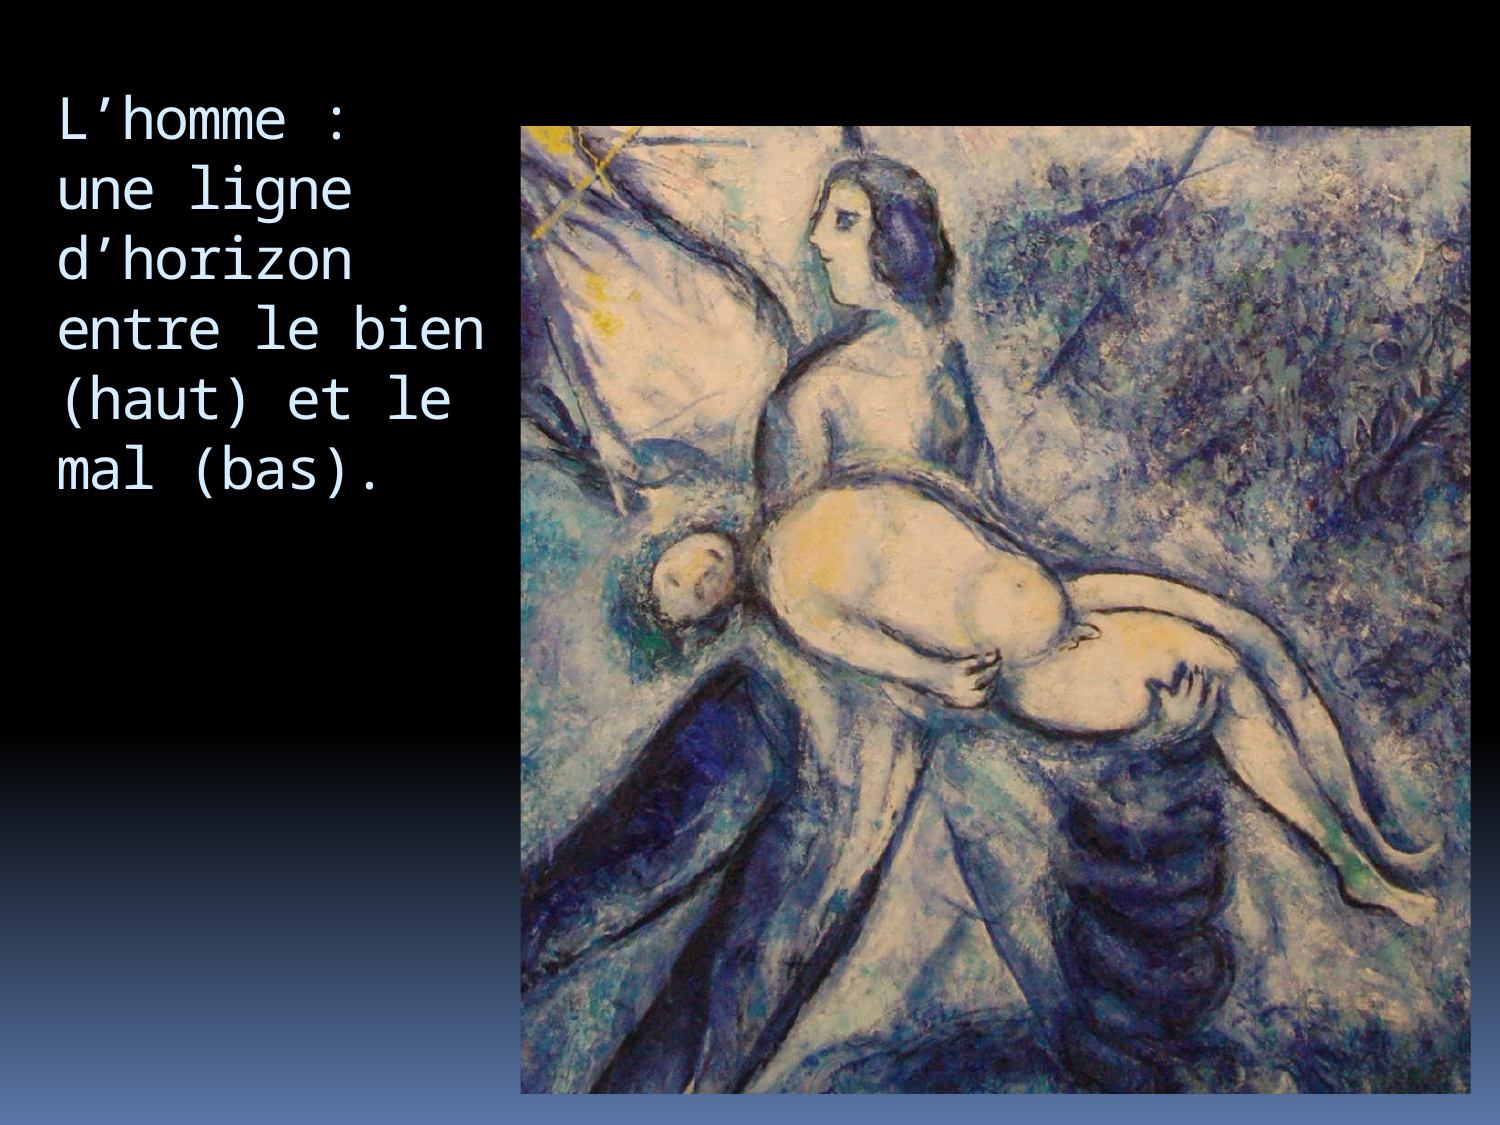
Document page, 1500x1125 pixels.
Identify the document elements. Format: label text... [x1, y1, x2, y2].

picture [520, 126, 1472, 1095]
text_box L’homme : une ligne d’horizon entre le bien (haut) et le mal (bas). [41, 73, 502, 1079]
